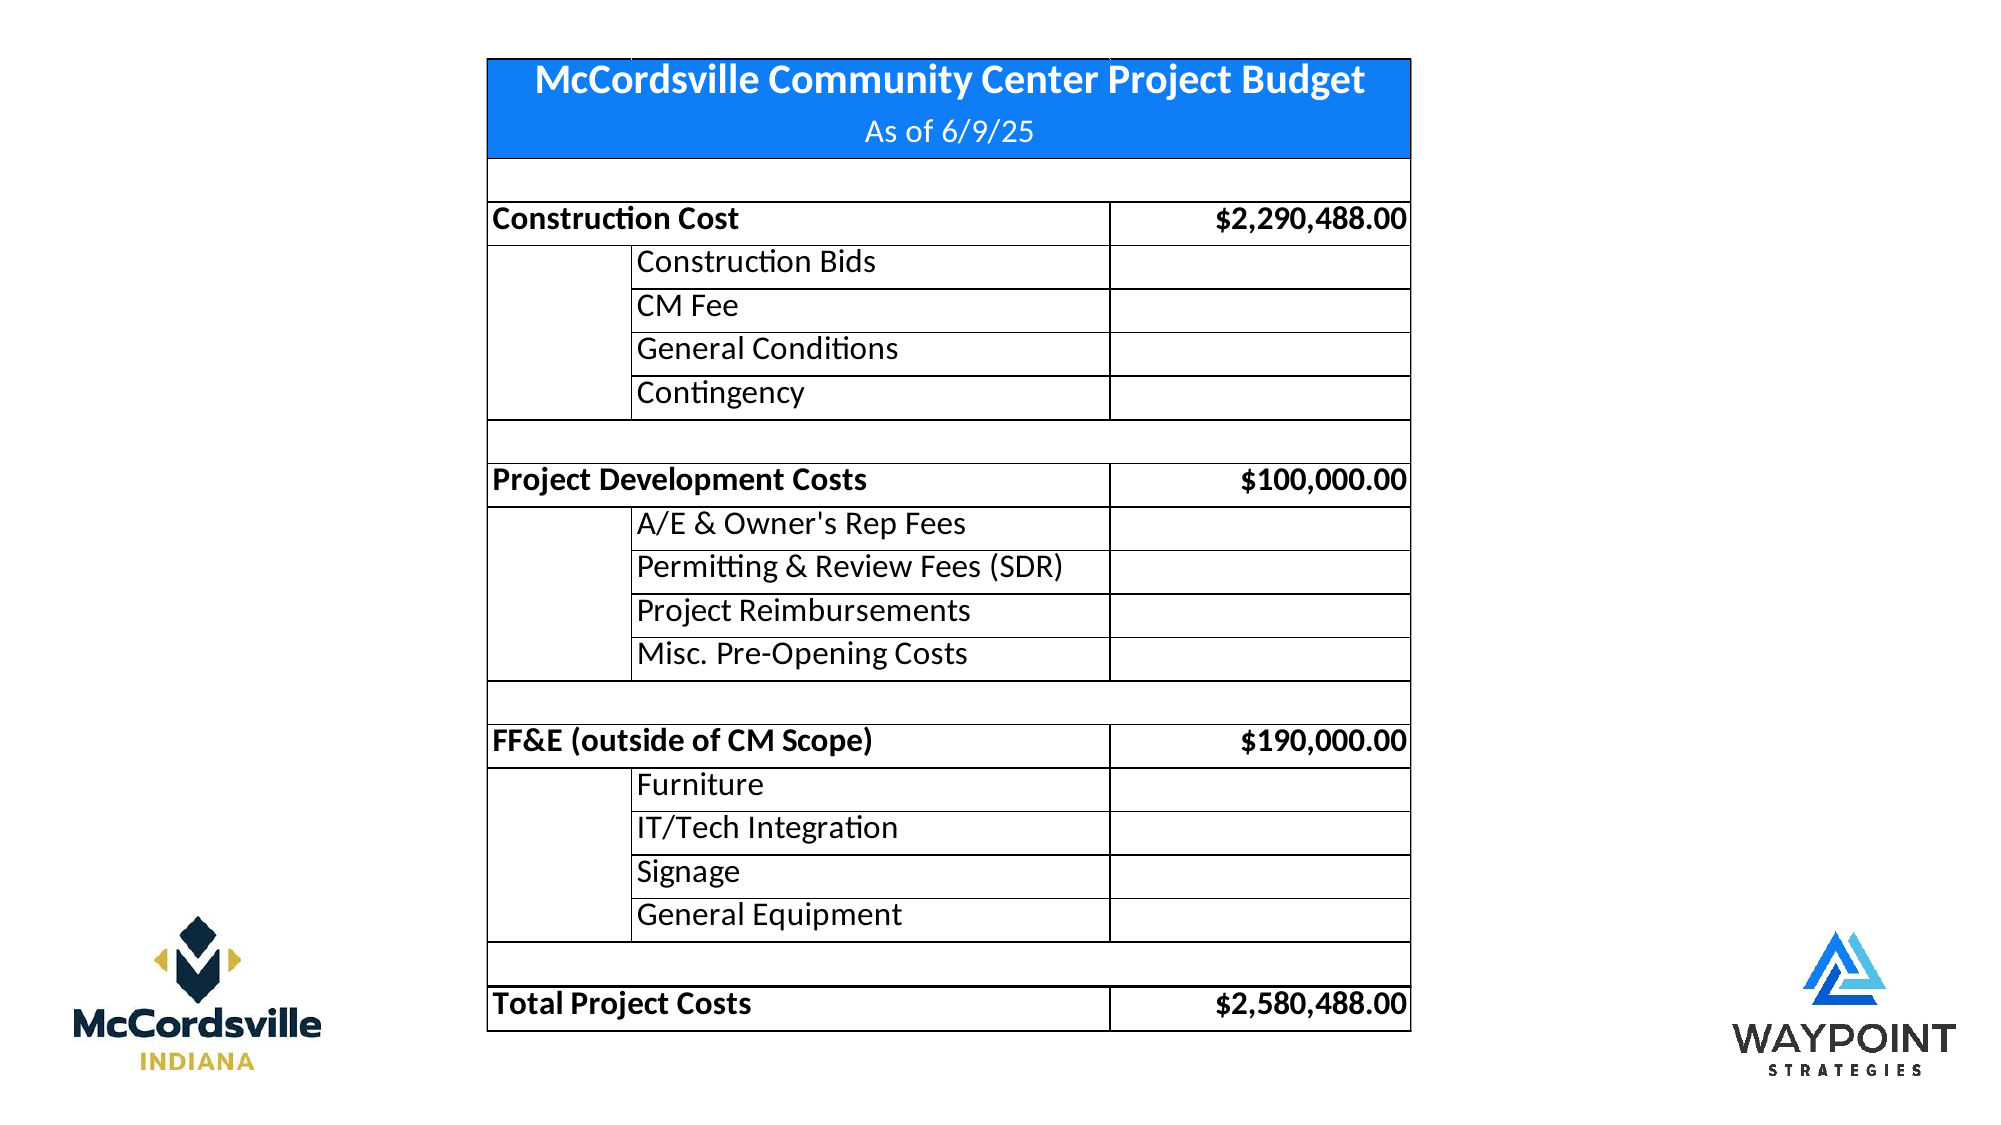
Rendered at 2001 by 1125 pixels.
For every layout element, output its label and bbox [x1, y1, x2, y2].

picture [74, 915, 321, 1070]
picture [1731, 931, 1957, 1076]
text_box [486, 58, 1414, 1034]
